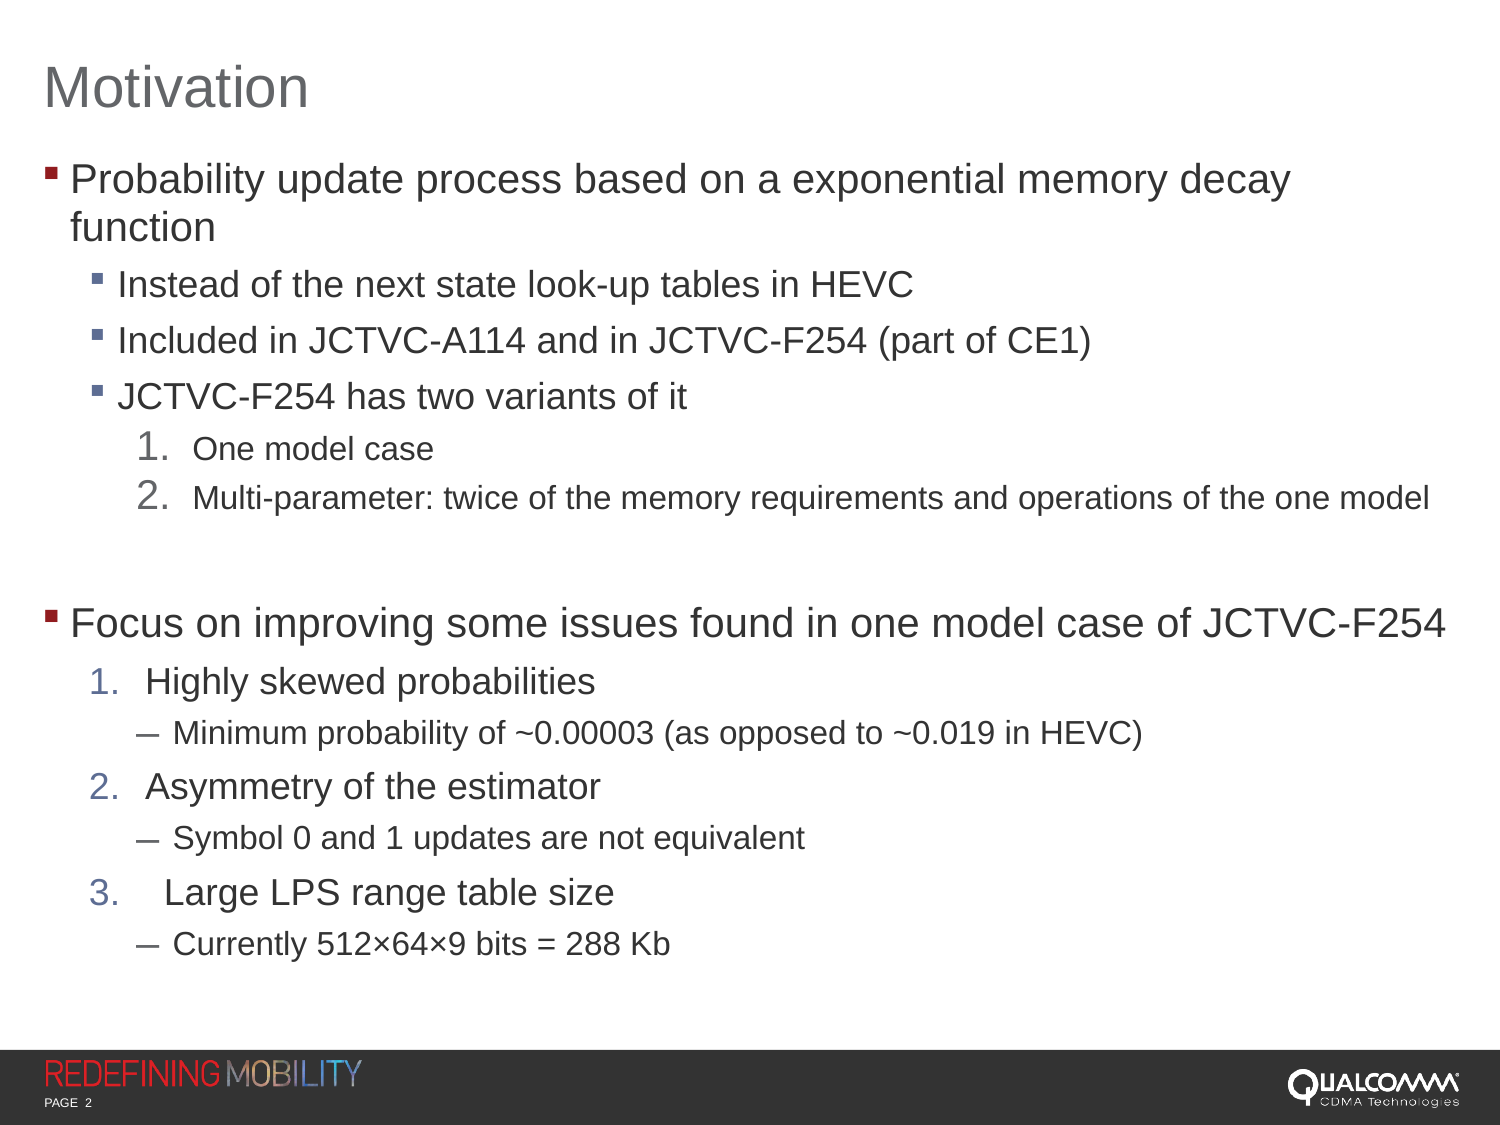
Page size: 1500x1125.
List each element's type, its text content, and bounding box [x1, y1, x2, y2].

title Motivation [28, 44, 1462, 138]
list Probability update process based on a exponential memory decay function Instead of the next state look-up tables in HEVC Included in JCTVC-A114 and in JCTVC-F254 (part of CE1) JCTVC-F254 has two variants of it One model case Multi-parameter: twice of the memory requirements and operations of the one model Focus on improving some issues found in one model case of JCTVC-F254 Highly skewed probabilities Minimum probability of ~0.00003 (as opposed to ~0.019 in HEVC) Asymmetry of the estimator Symbol 0 and 1 updates are not equivalent Large LPS range table size Currently 512×64×9 bits = 288 Kb [26, 148, 1464, 1021]
picture [30, 1048, 372, 1099]
picture [1278, 1058, 1478, 1114]
